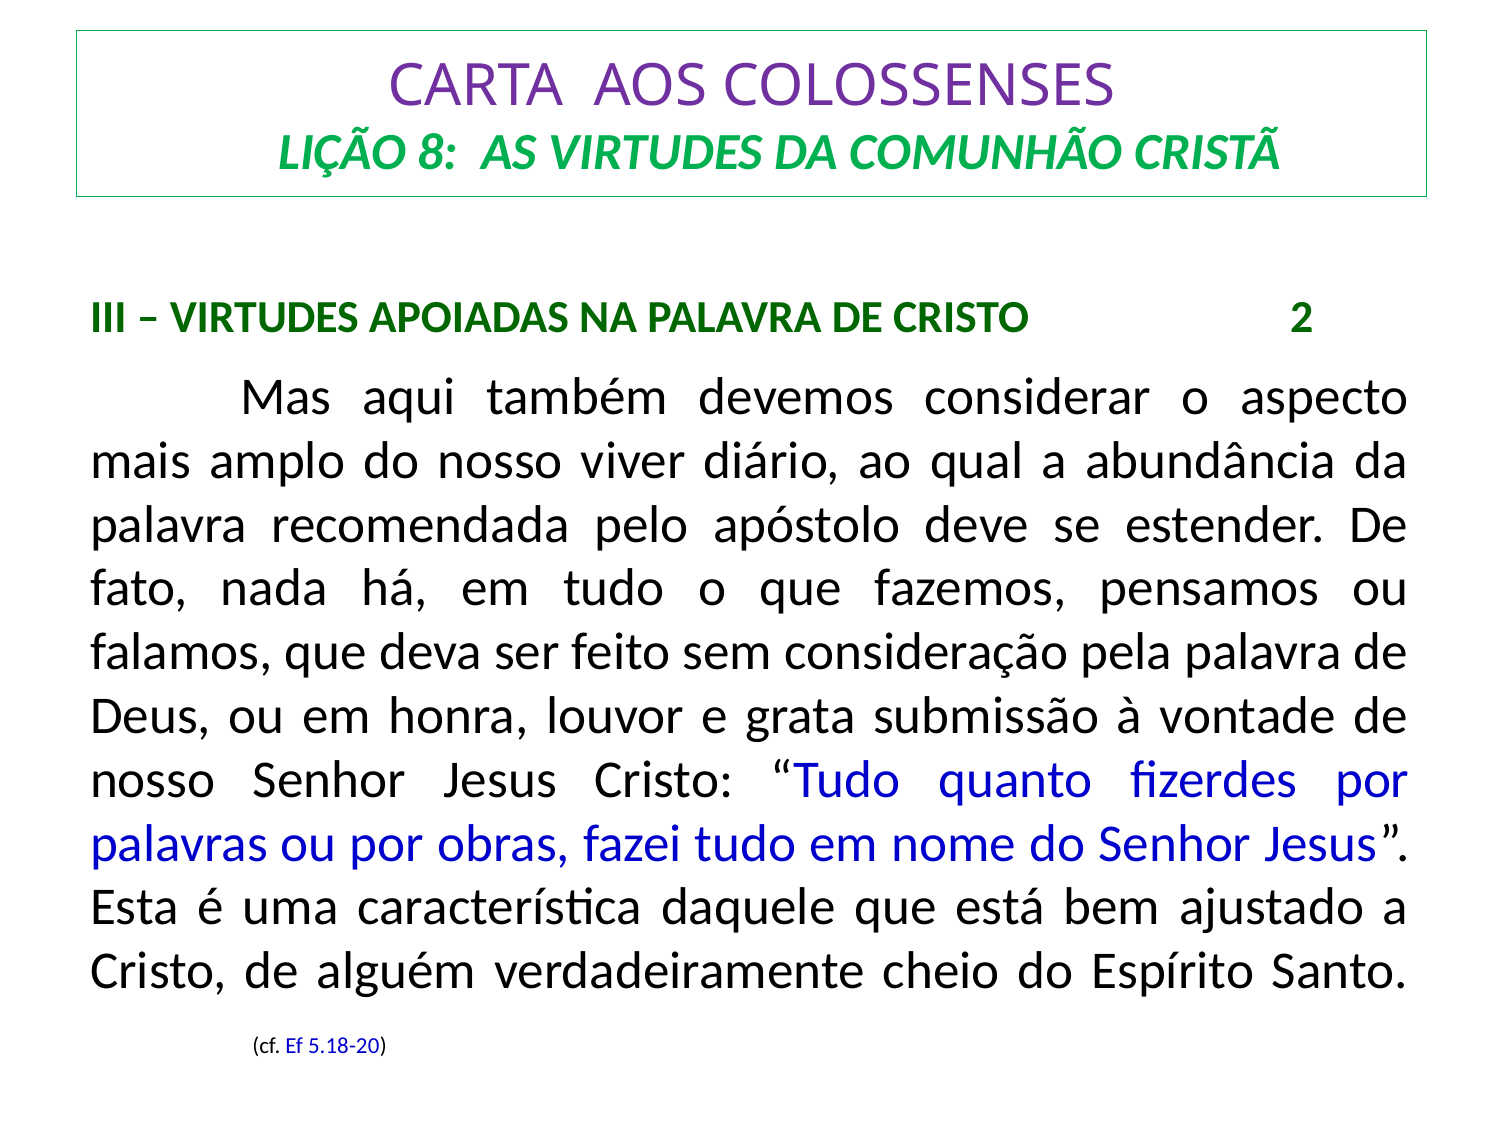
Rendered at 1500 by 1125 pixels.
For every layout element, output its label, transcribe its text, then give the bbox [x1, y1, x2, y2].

title CARTA AOS COLOSSENSES LIÇÃO 8: AS VIRTUDES DA COMUNHÃO CRISTÃ [76, 30, 1427, 197]
list III – VIRTUDES APOIADAS NA PALAVRA DE CRISTO 2 Mas aqui também devemos considerar o aspecto mais amplo do nosso viver diário, ao qual a abundância da palavra recomendada pelo apóstolo deve se estender. De fato, nada há, em tudo o que fazemos, pensamos ou falamos, que deva ser feito sem consideração pela palavra de Deus, ou em honra, louvor e grata submissão à vontade de nosso Senhor Jesus Cristo: “Tudo quanto fizerdes por palavras ou por obras, fazei tudo em nome do Senhor Jesus”. Esta é uma característica daquele que está bem ajustado a Cristo, de alguém verdadeiramente cheio do Espírito Santo. (cf. Ef 5.18-20) [75, 278, 1425, 1059]
